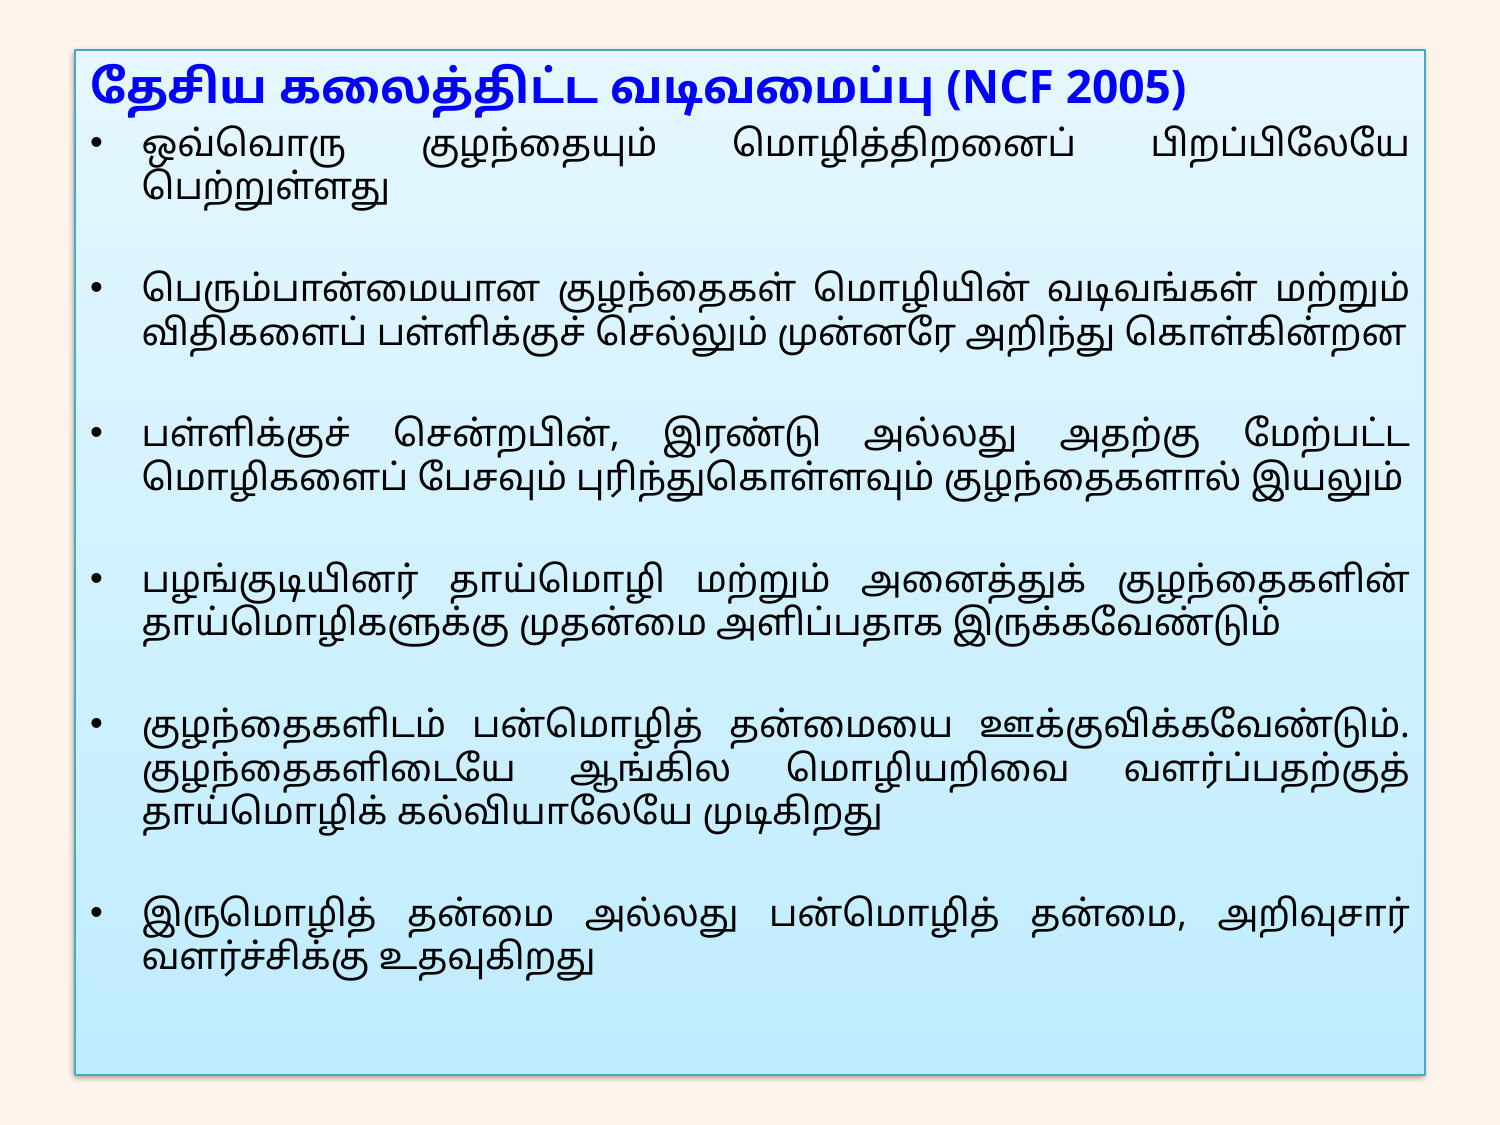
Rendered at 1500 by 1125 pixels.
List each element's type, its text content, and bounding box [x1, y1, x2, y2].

list தேசிய கலைத்திட்ட வடிவமைப்பு (NCF 2005) ஒவ்வொரு குழந்தையும் மொழித்திறனைப் பிறப்பிலேயே பெற்றுள்ளது பெரும்பான்மையான குழந்தைகள் மொழியின் வடிவங்கள் மற்றும் விதிகளைப் பள்ளிக்குச் செல்லும் முன்னரே அறிந்து கொள்கின்றன பள்ளிக்குச் சென்றபின், இரண்டு அல்லது அதற்கு மேற்பட்ட மொழிகளைப் பேசவும் புரிந்துகொள்ளவும் குழந்தைகளால் இயலும் பழங்குடியினர் தாய்மொழி மற்றும் அனைத்துக் குழந்தைகளின் தாய்மொழிகளுக்கு முதன்மை அளிப்பதாக இருக்கவேண்டும் குழந்தைகளிடம் பன்மொழித் தன்மையை ஊக்குவிக்கவேண்டும். குழந்தைகளிடையே ஆங்கில மொழியறிவை வளர்ப்பதற்குத் தாய்மொழிக் கல்வியாலேயே முடிகிறது இருமொழித் தன்மை அல்லது பன்மொழித் தன்மை, அறிவுசார் வளர்ச்சிக்கு உதவுகிறது [74, 49, 1426, 1076]
